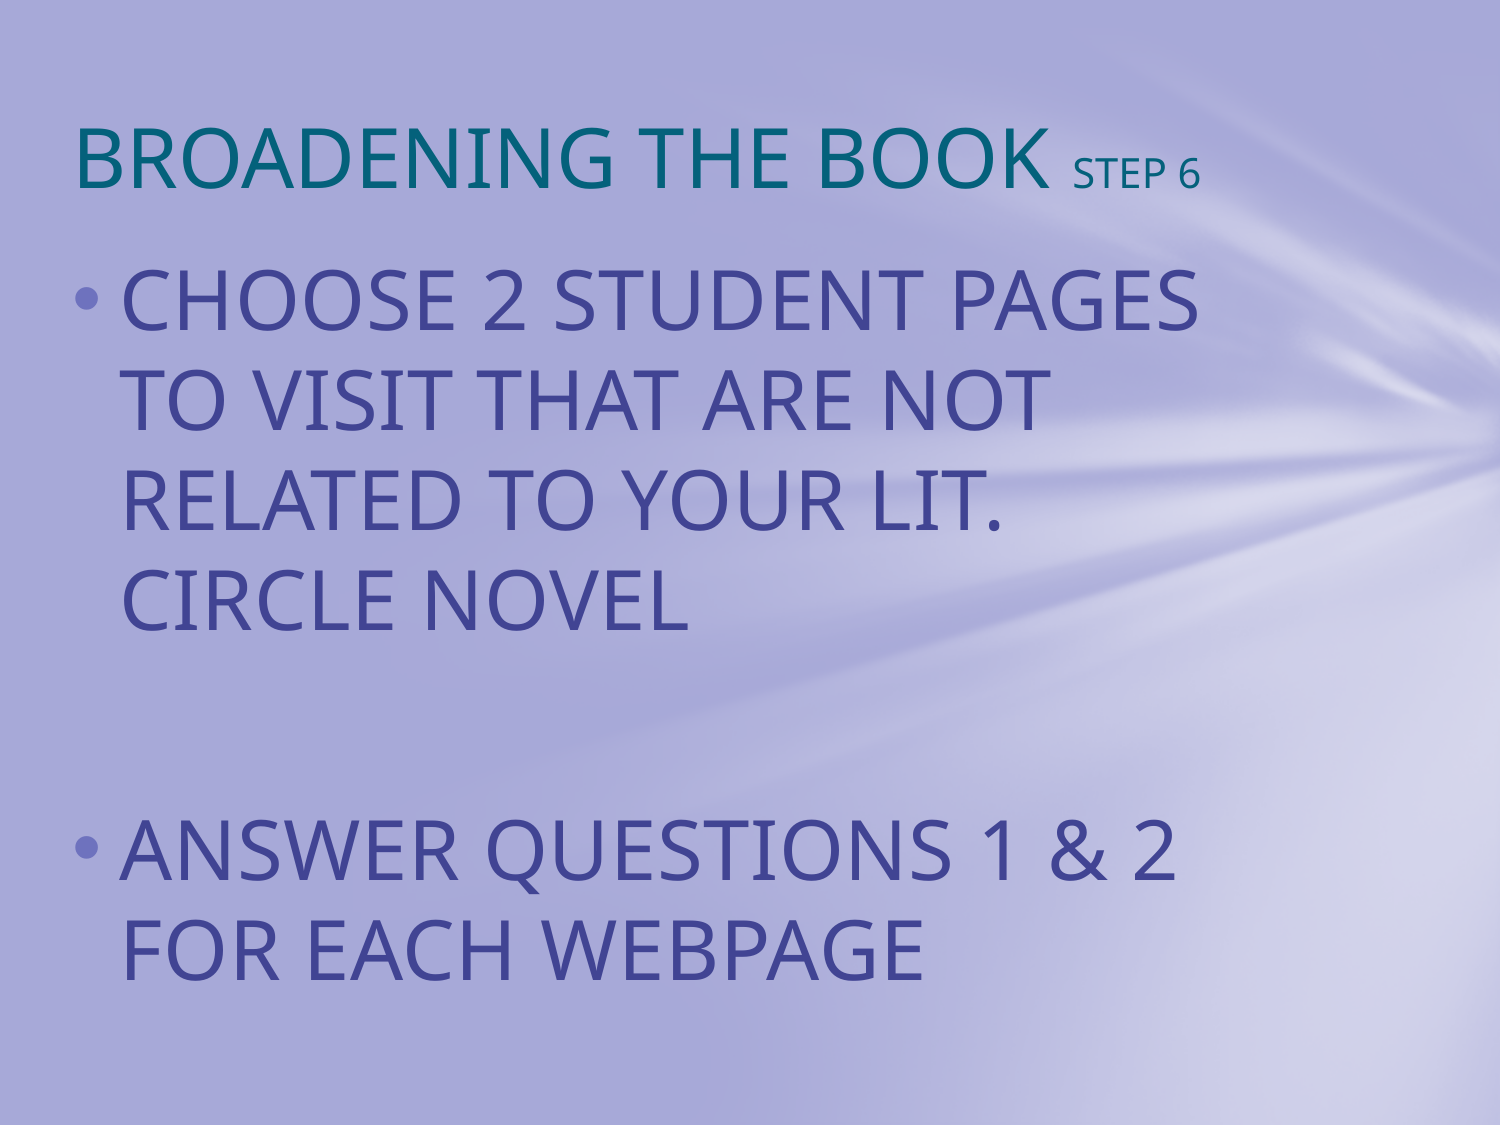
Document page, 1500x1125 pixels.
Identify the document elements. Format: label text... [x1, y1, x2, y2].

list CHOOSE 2 STUDENT PAGES TO VISIT THAT ARE NOT RELATED TO YOUR LIT. CIRCLE NOVEL ANSWER QUESTIONS 1 & 2 FOR EACH WEBPAGE [57, 239, 1318, 1015]
title BROADENING THE BOOK STEP 6 [57, 37, 1318, 213]
